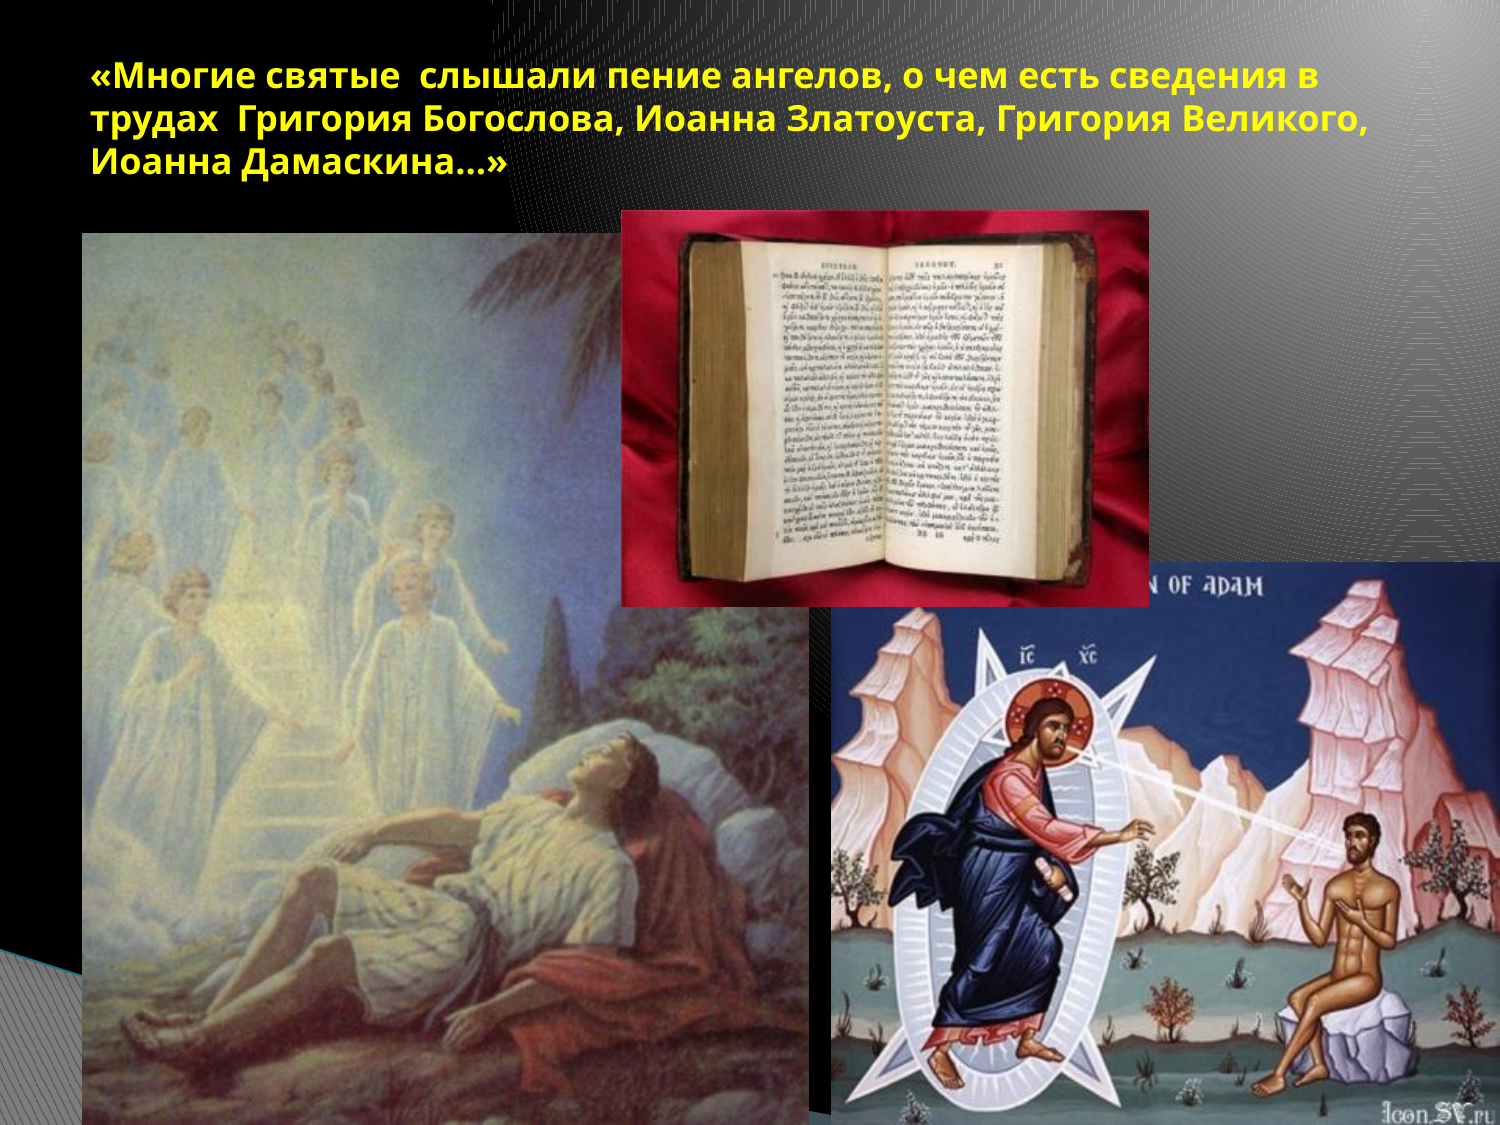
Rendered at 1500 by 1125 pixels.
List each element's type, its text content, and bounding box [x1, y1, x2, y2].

picture [0, 210, 1500, 1125]
title «Многие святые слышали пение ангелов, о чем есть сведения в трудах Григория Богослова, Иоанна Златоуста, Григория Великого, Иоанна Дамаскина…» [75, 45, 1425, 233]
